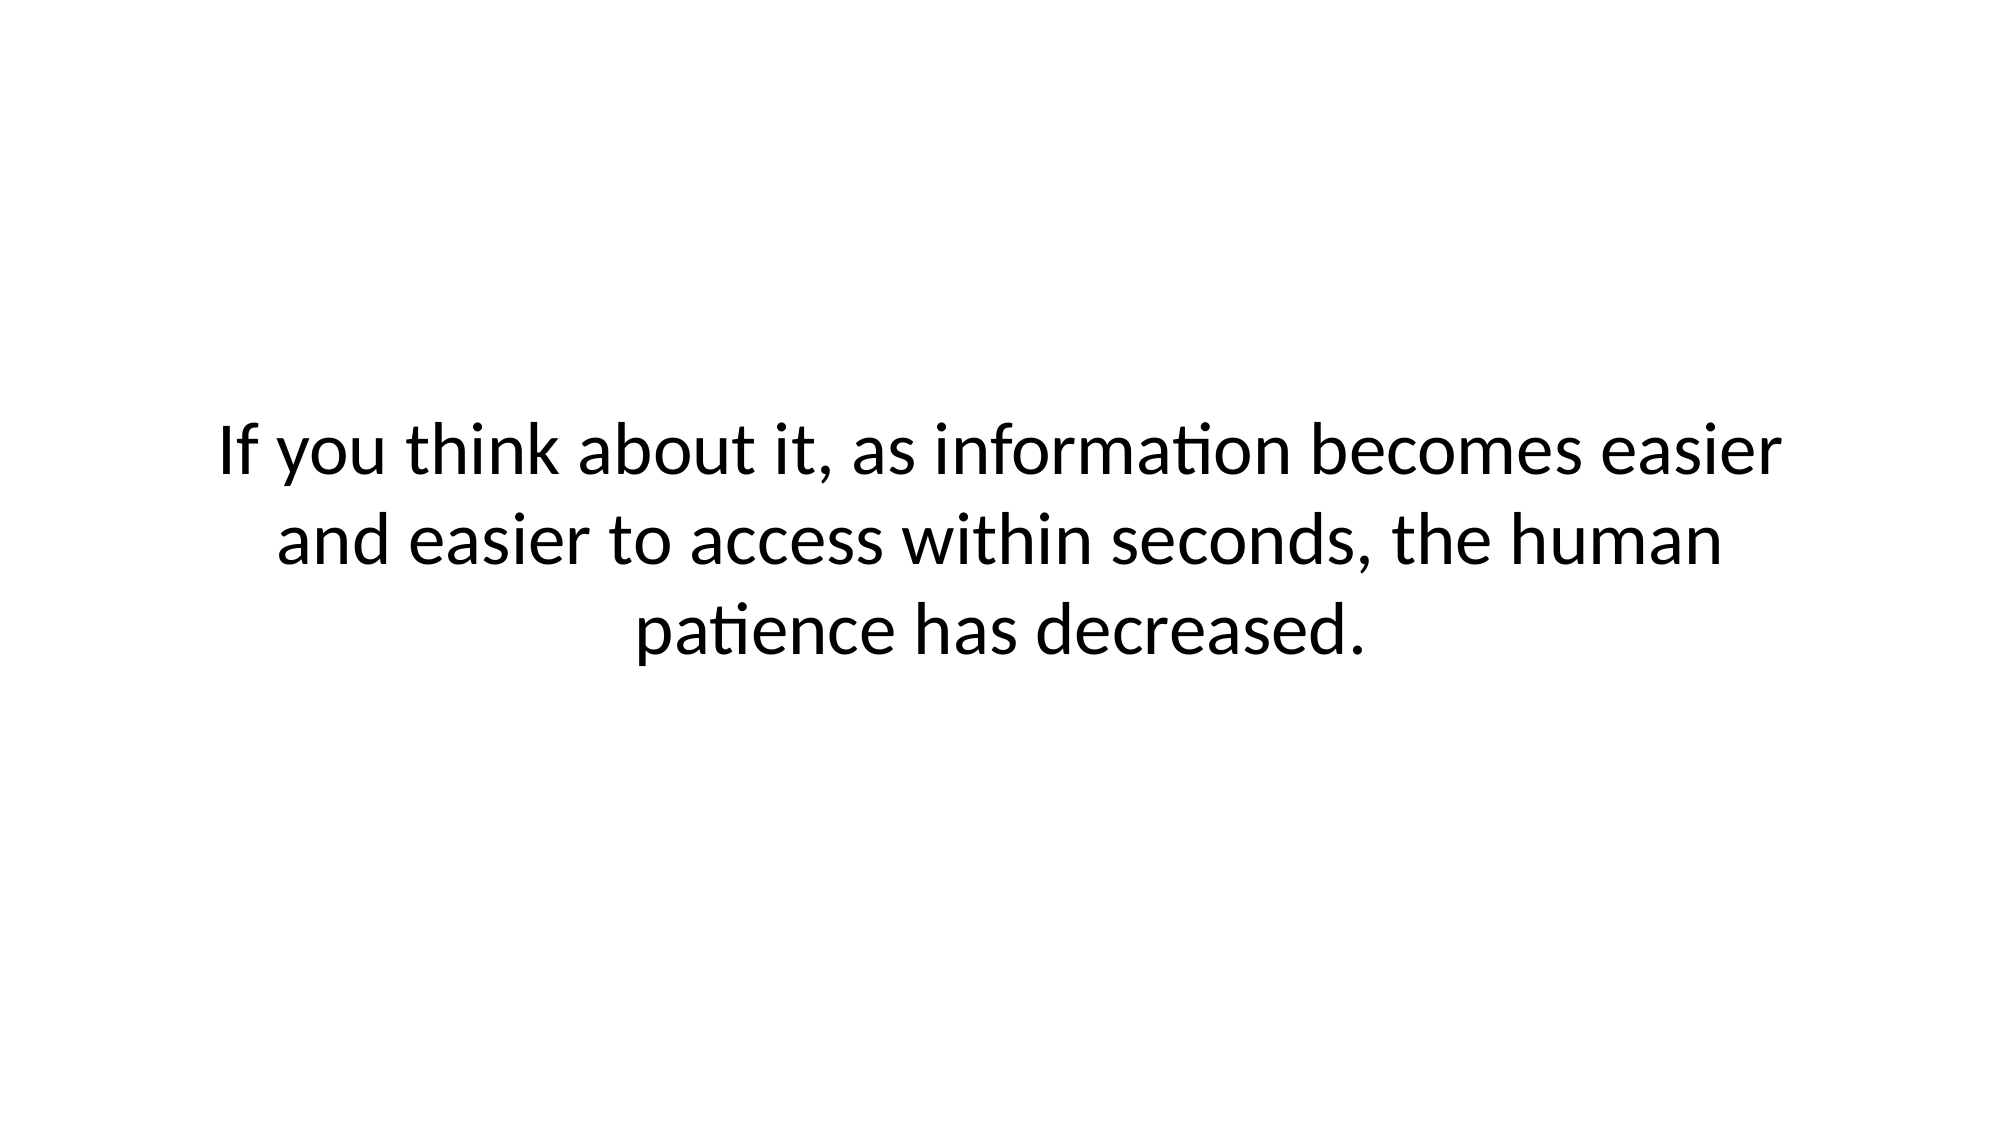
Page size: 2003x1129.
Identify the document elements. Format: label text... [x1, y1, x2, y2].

title If you think about it, as information becomes easier and easier to access within seconds, the human patience has decreased. [150, 287, 1853, 782]
